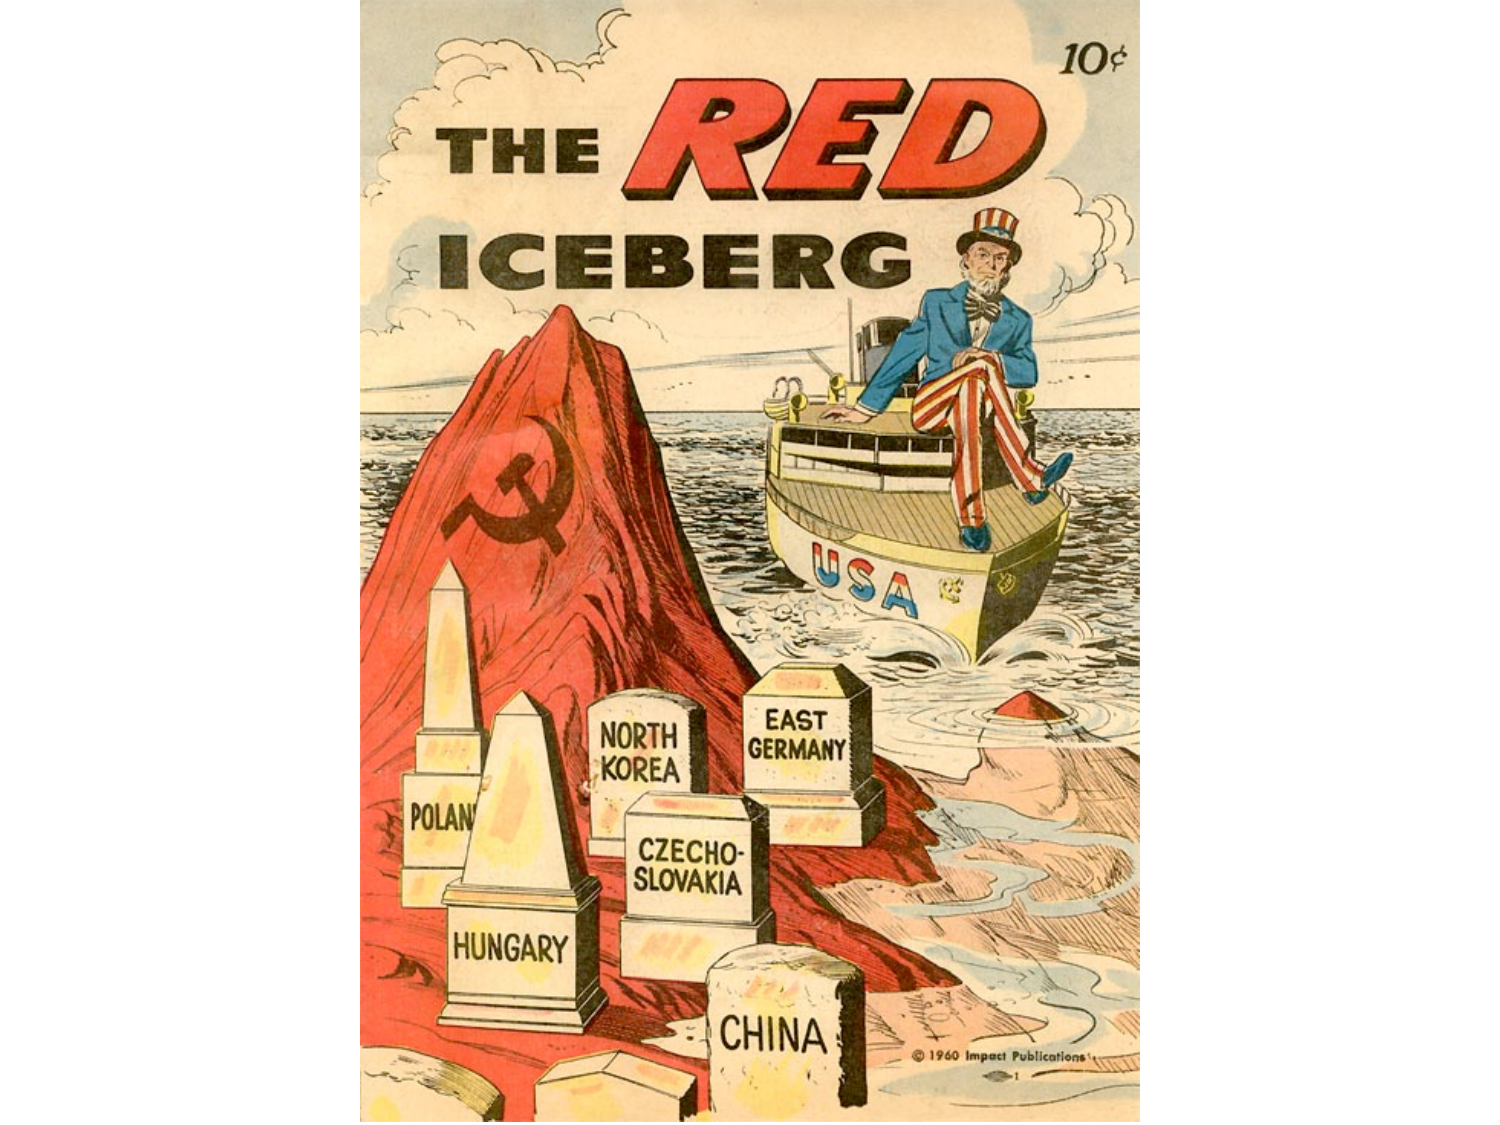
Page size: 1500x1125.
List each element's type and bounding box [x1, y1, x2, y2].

picture [360, 0, 1140, 1123]
